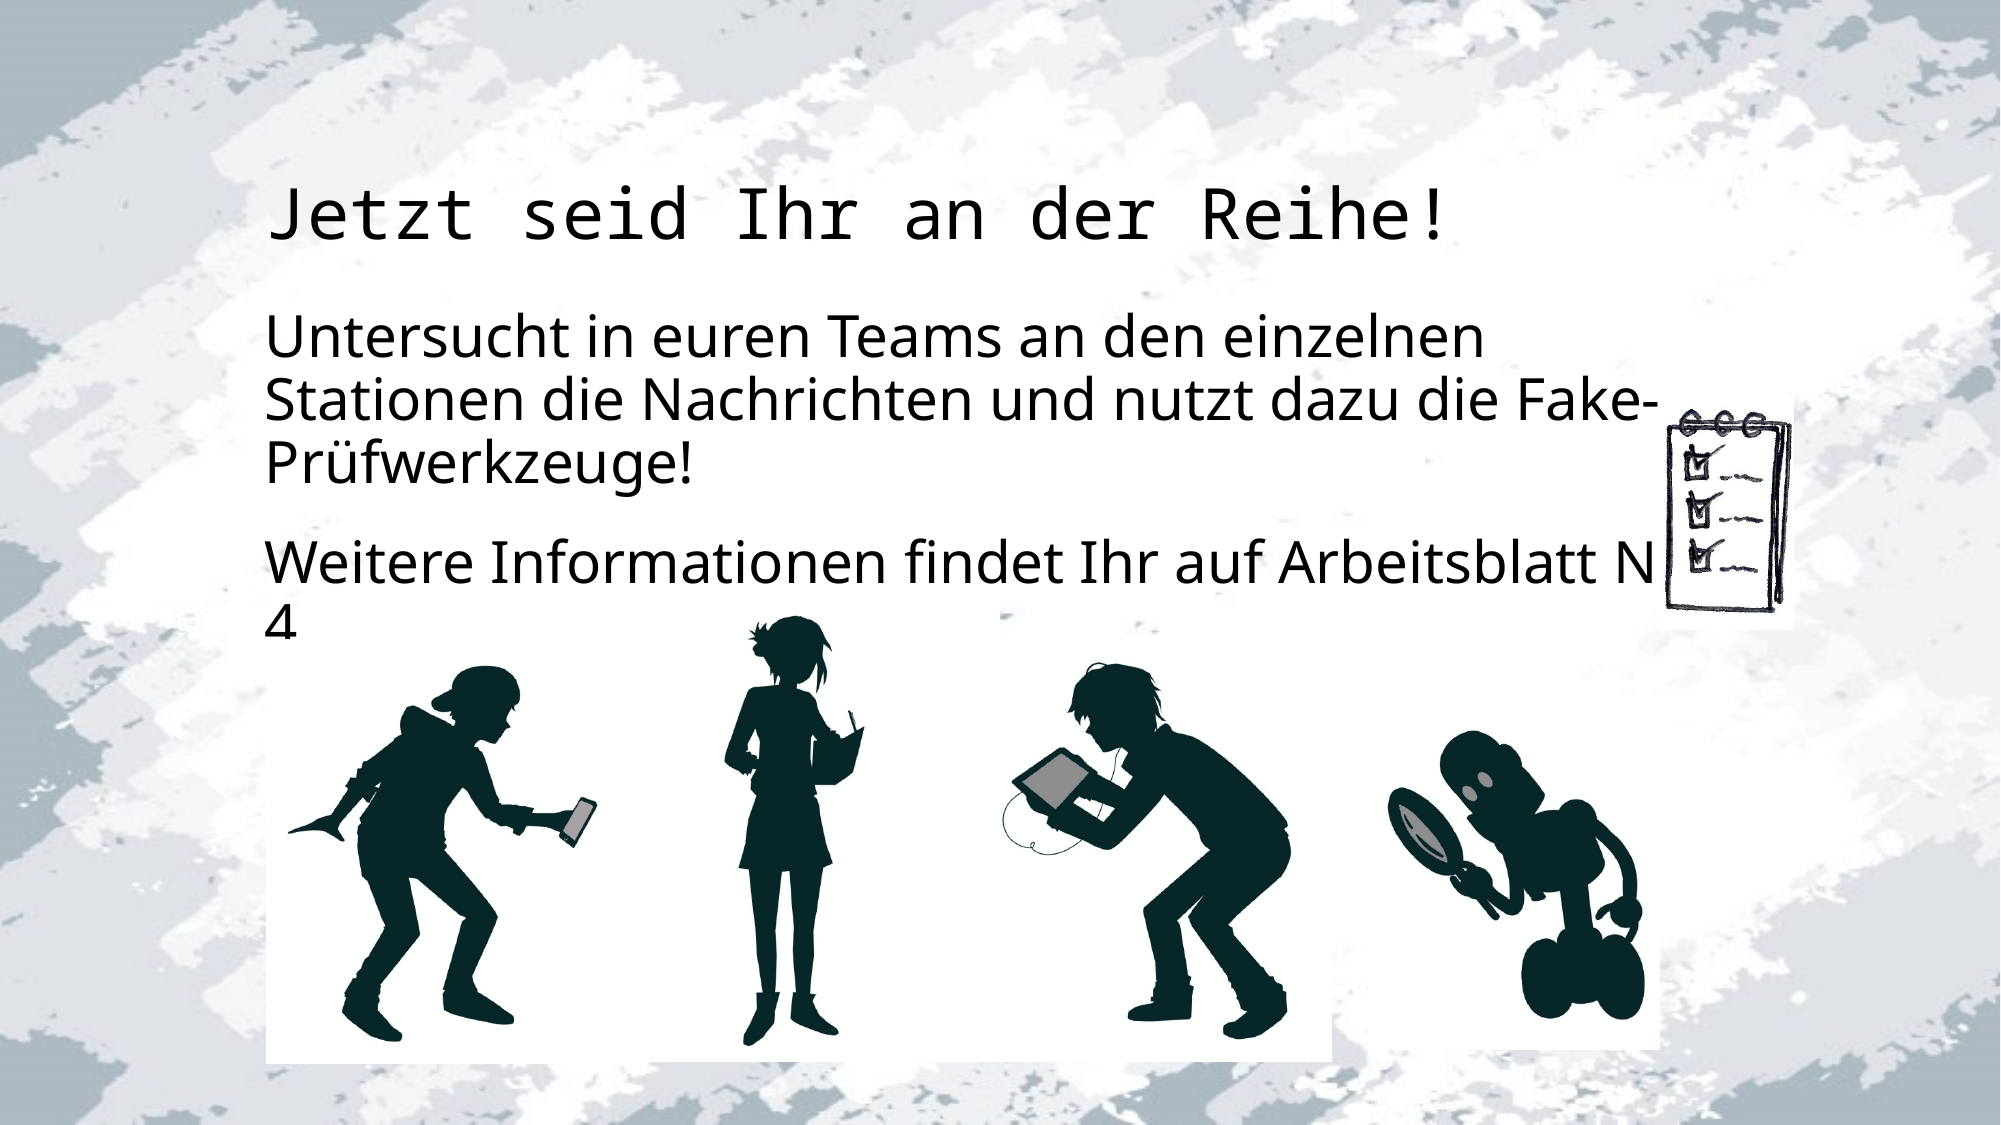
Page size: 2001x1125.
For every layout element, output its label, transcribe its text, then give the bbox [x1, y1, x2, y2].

list Untersucht in euren Teams an den einzelnen Stationen die Nachrichten und nutzt dazu die Fake-Prüfwerkzeuge! Weitere Informationen findet Ihr auf Arbeitsblatt Nr. 4. [249, 299, 1750, 1000]
title Jetzt seid Ihr an der Reihe! [249, 75, 1750, 263]
picture [0, 0, 2001, 1125]
